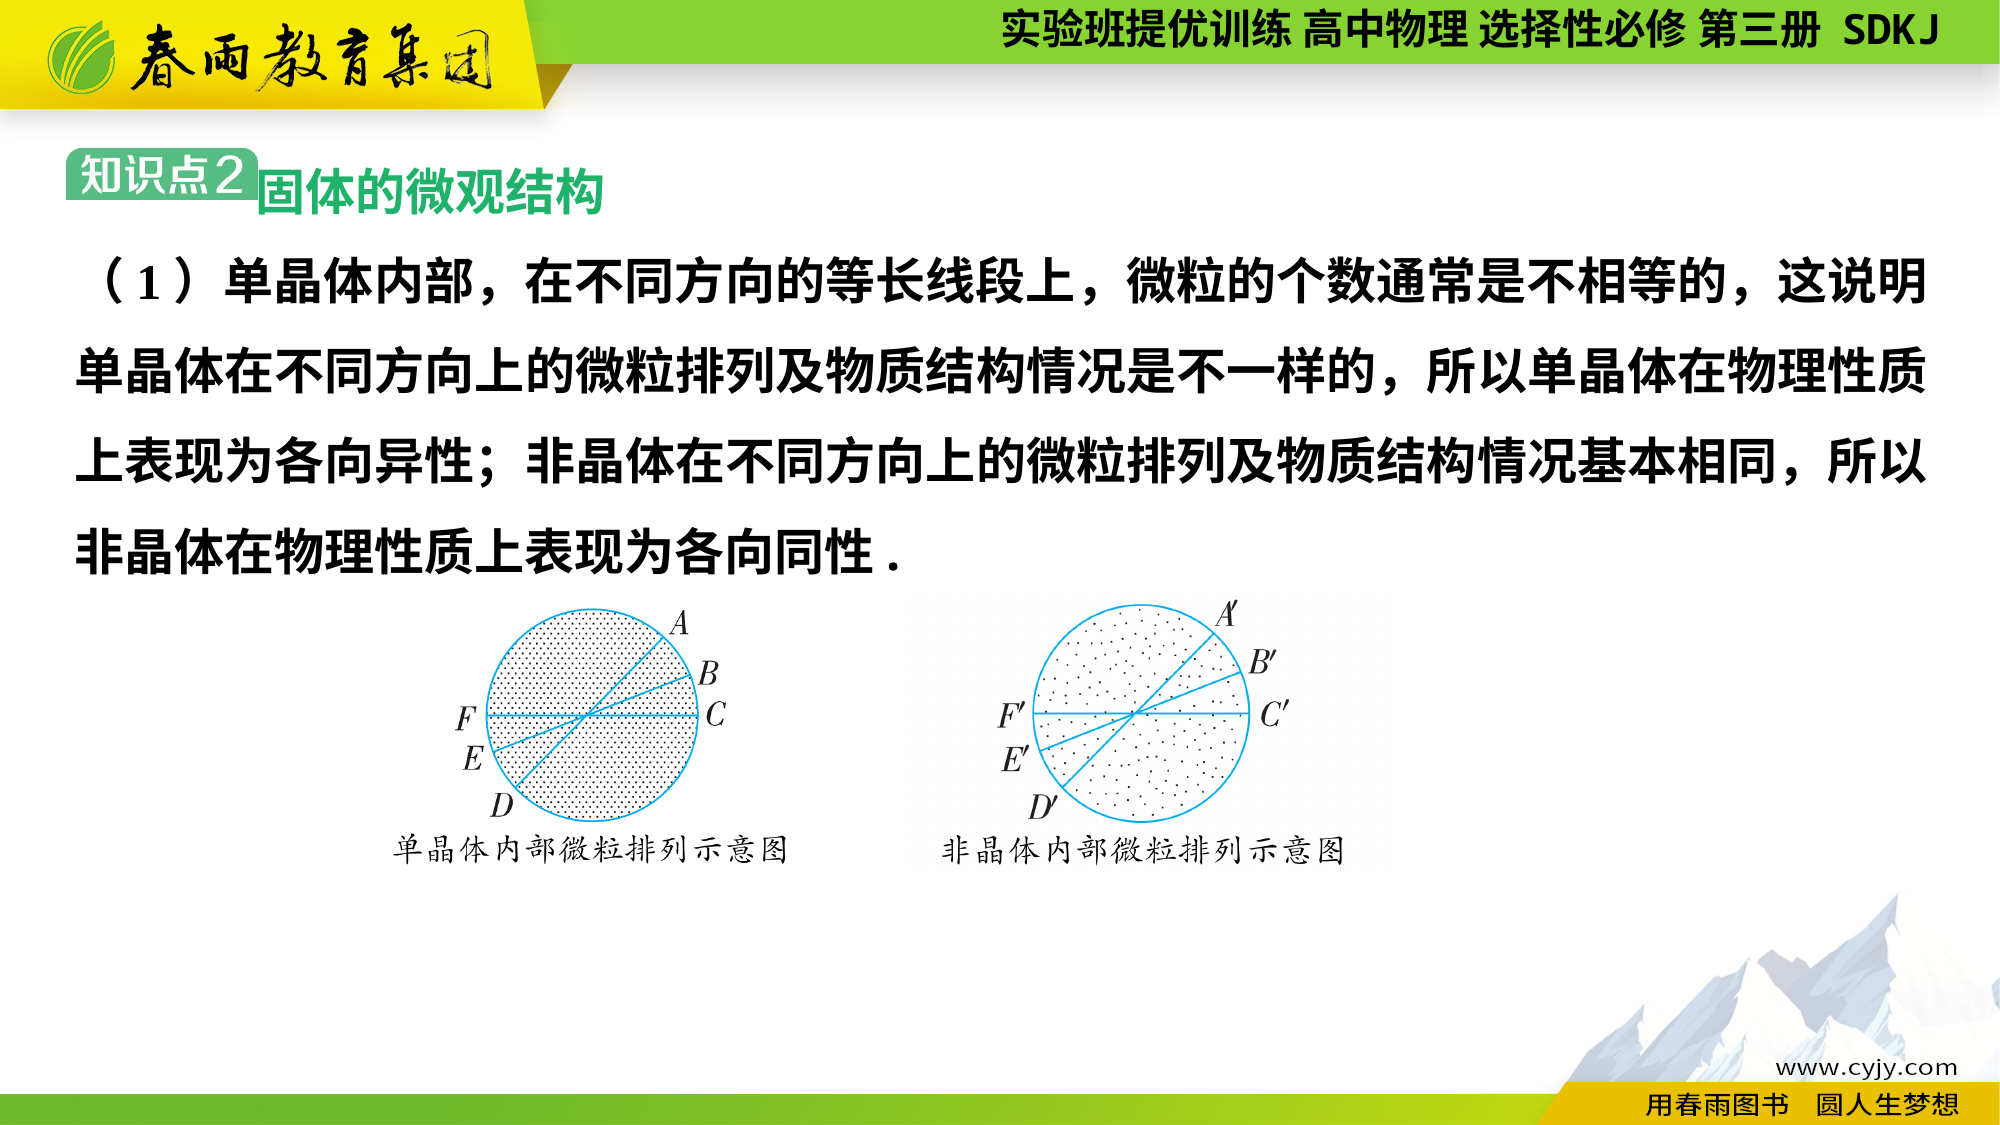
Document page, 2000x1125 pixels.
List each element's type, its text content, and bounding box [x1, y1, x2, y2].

list 固体的微观结构 （1）单晶体内部，在不同方向的等长线段上，微粒的个数通常是不相等的，这说明单晶体在不同方向上的微粒排列及物质结构情况是不一样的，所以单晶体在物理性质上表现为各向异性；非晶体在不同方向上的微粒排列及物质结构情况基本相同，所以非晶体在物理性质上表现为各向同性. [59, 122, 1944, 592]
picture [0, 0, 2000, 1125]
